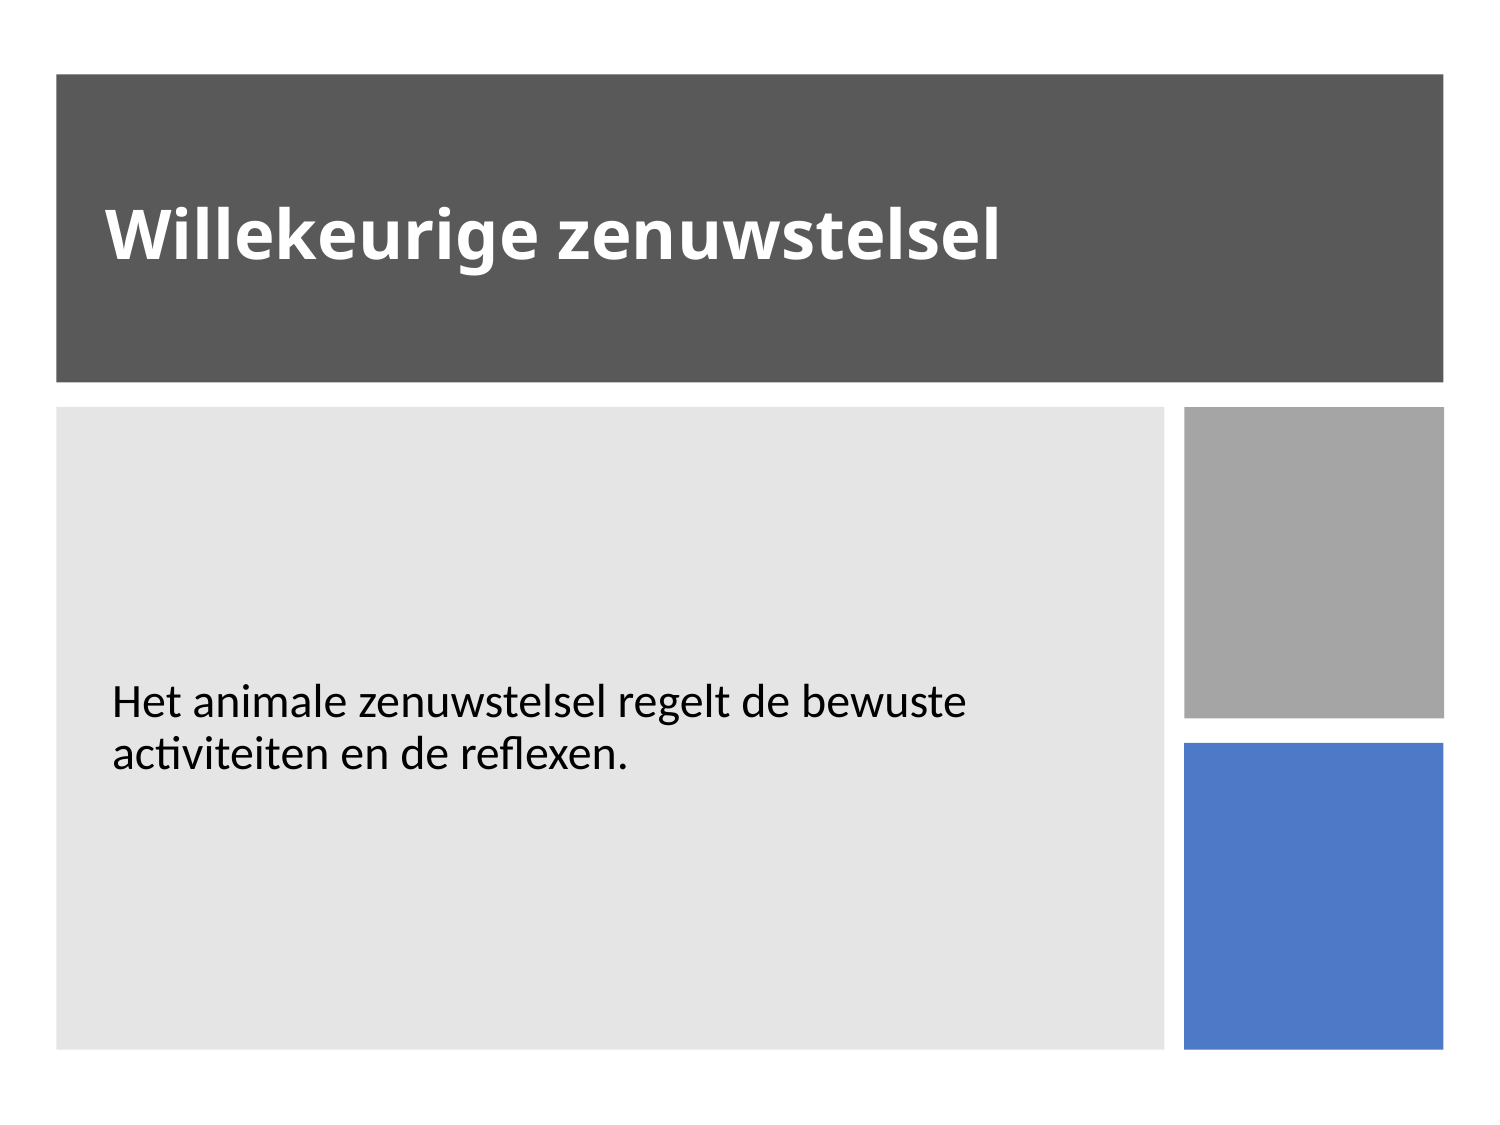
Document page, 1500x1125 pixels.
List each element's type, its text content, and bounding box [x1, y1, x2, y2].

text_box [55, 73, 1444, 383]
list Het animale zenuwstelsel regelt de bewuste activiteiten en de reflexen. [97, 457, 1127, 999]
text_box [1183, 406, 1445, 719]
title Willekeurige zenuwstelsel [90, 120, 1403, 354]
text_box [1183, 742, 1444, 1051]
text_box [55, 406, 1165, 1051]
